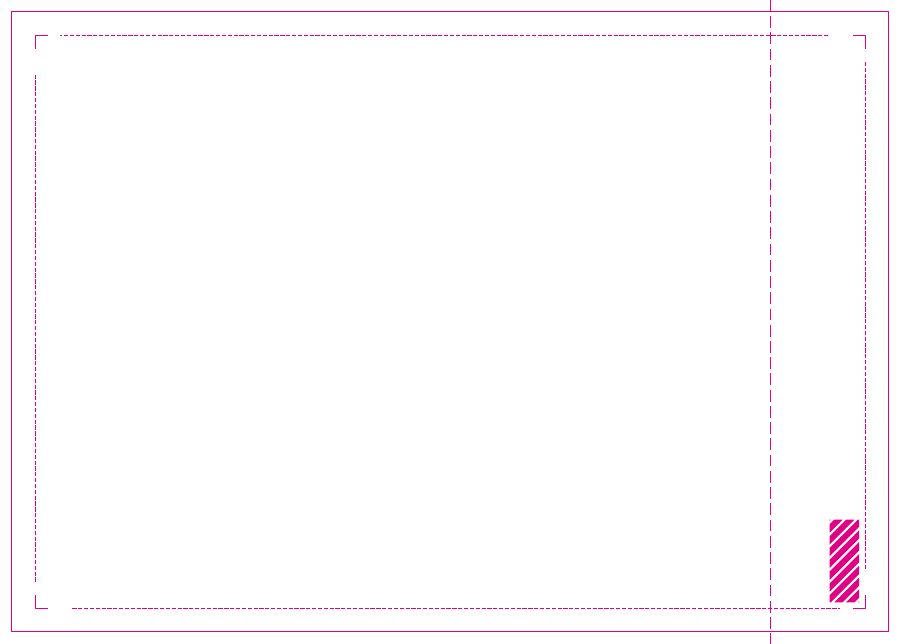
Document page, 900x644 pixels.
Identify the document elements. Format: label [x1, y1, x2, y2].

text_box [11, 11, 889, 632]
text_box [852, 594, 865, 608]
text_box [35, 35, 48, 49]
text_box [35, 594, 48, 608]
text_box [852, 35, 865, 49]
